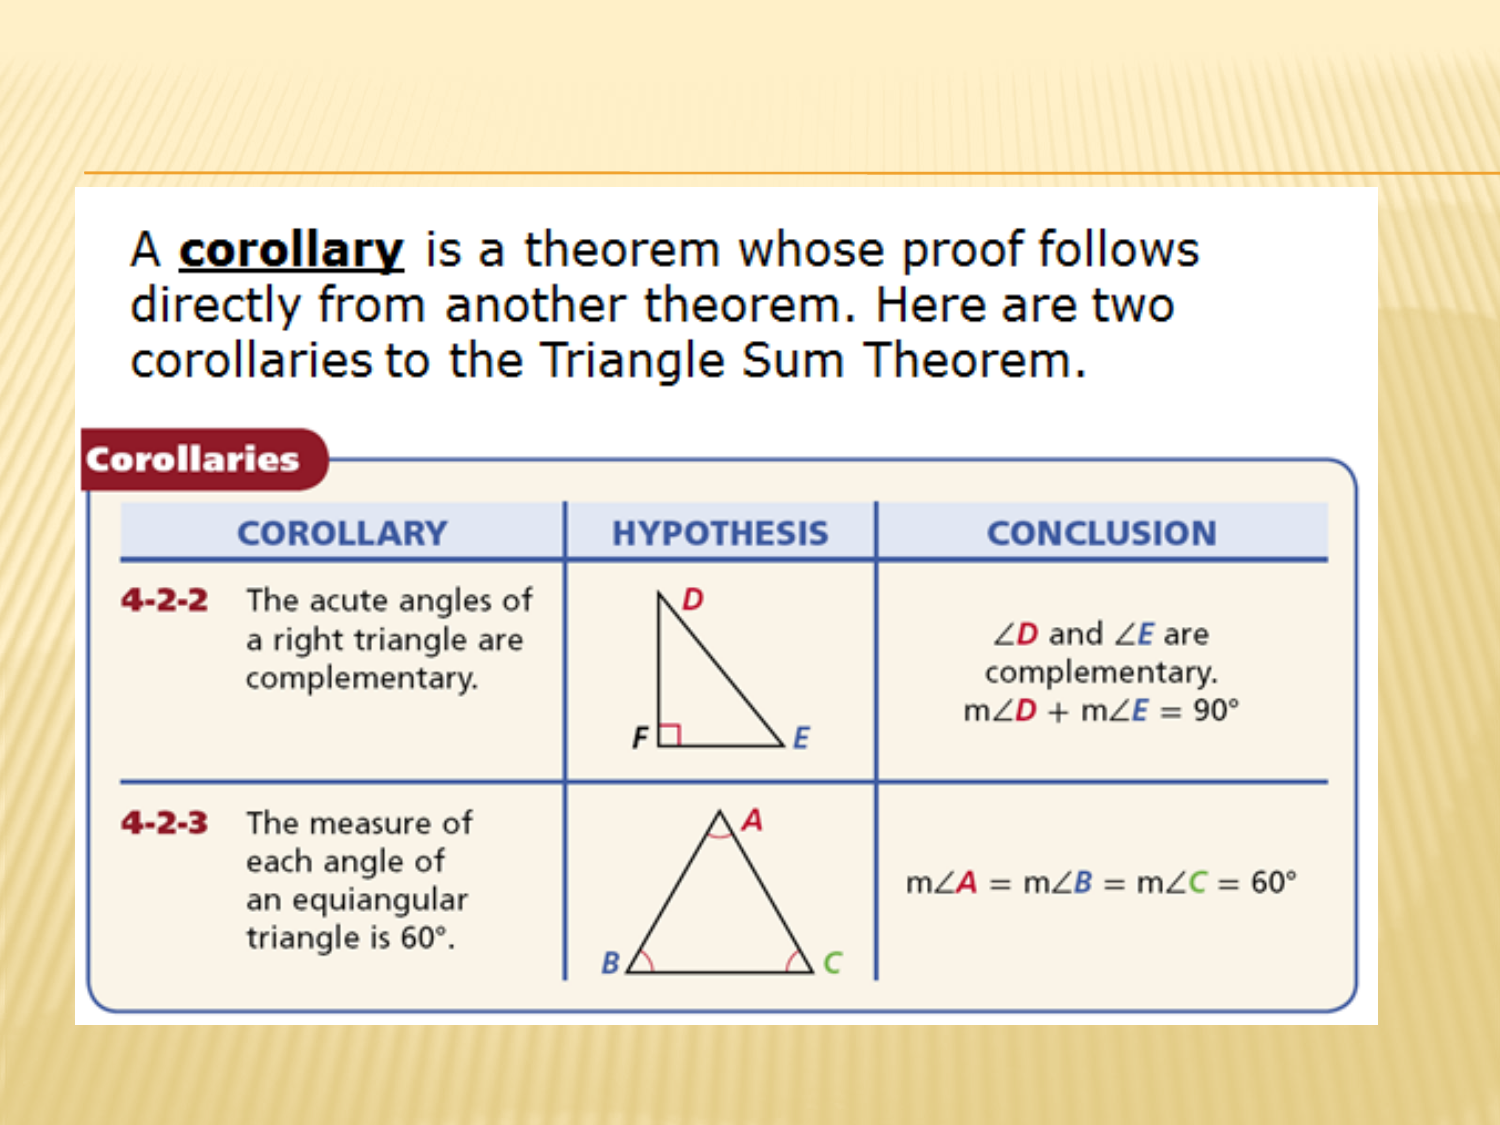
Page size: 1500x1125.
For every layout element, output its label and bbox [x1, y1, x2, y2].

picture [74, 187, 1378, 1026]
